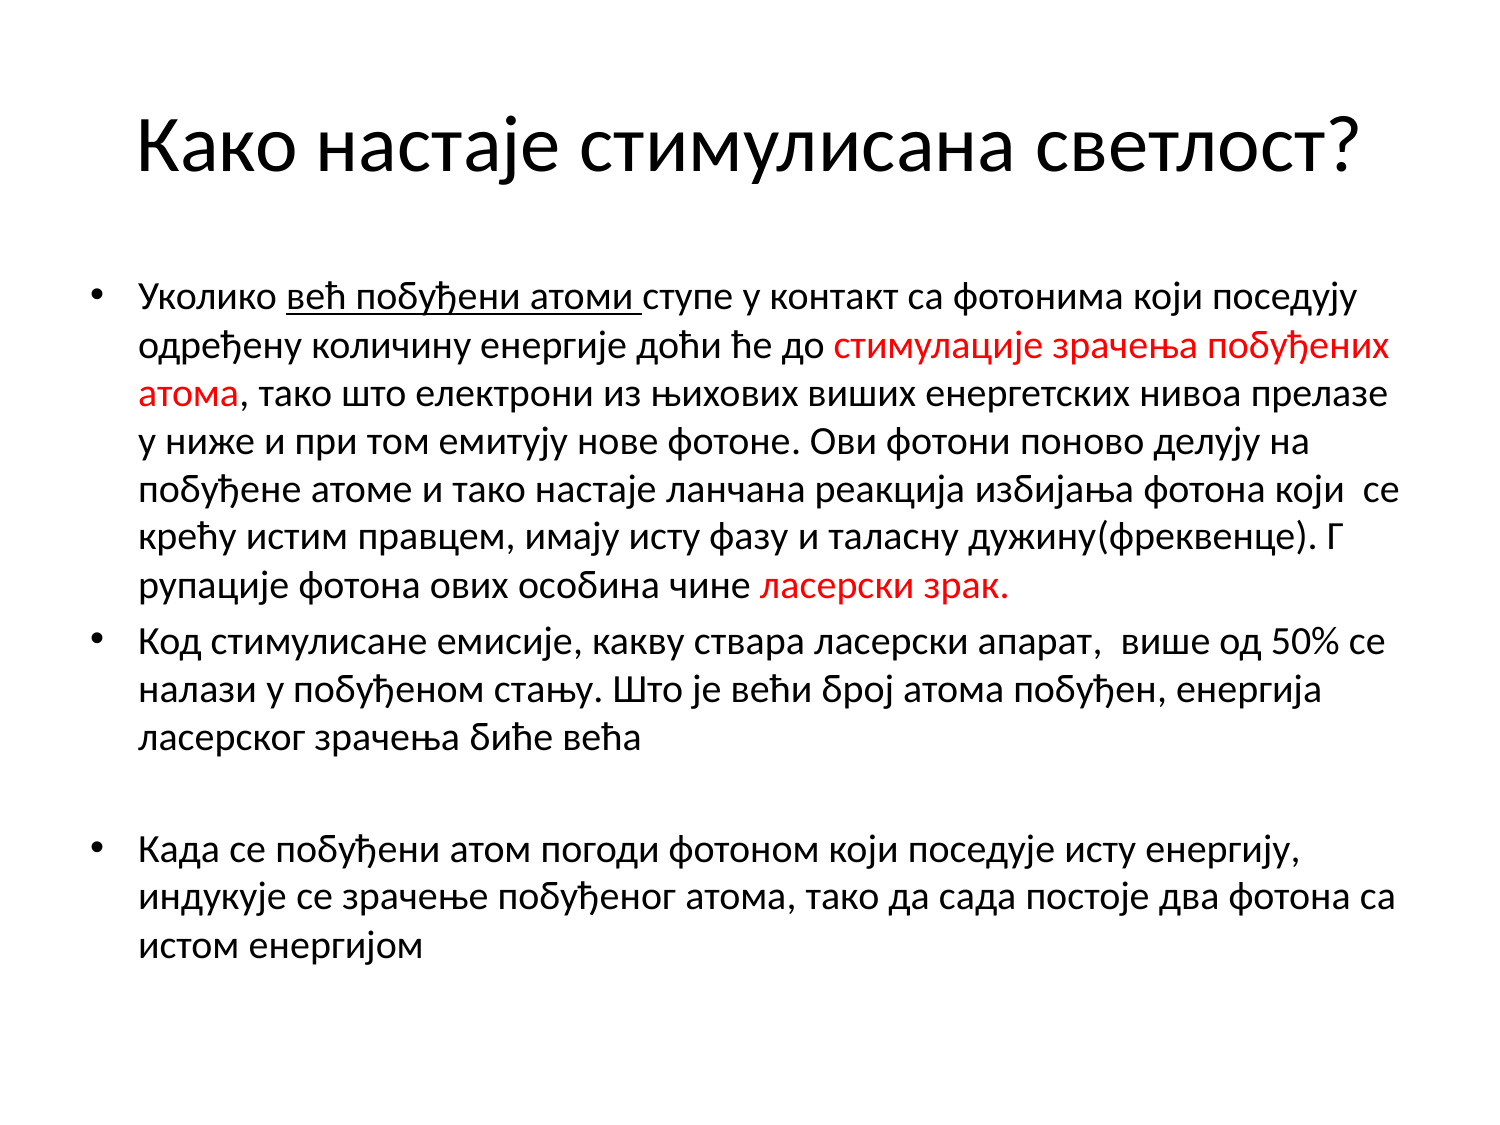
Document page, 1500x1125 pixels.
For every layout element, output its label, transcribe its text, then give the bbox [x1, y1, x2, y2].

title Како настаје стимулисана светлост? [75, 45, 1425, 233]
list Уколико већ побуђени атоми ступе у контакт са фотонима који поседују одређену количину енергије доћи ће до стимулације зрачења побуђених атома, тако што електрони из њихових виших енергетских нивоа прелазе у ниже и при том емитују нове фотоне. Ови фотони поново делују на побуђене атоме и тако настаје ланчана реакција избијања фотона који се крећу истим правцем, имају исту фазу и таласну дужину(фреквенце). Г рупације фотона ових особина чине ласерски зрак. Код стимулисане емисије, какву ствара ласерски апарат, више од 50% се налази у побуђеном стању. Што је већи број атома побуђен, енергија ласерског зрачења биће већа Када се побуђени атом погоди фотоном који поседује исту енергију, индукује се зрачење побуђеног атома, тако да сада постоје два фотона са истом енергијом [75, 262, 1425, 1005]
